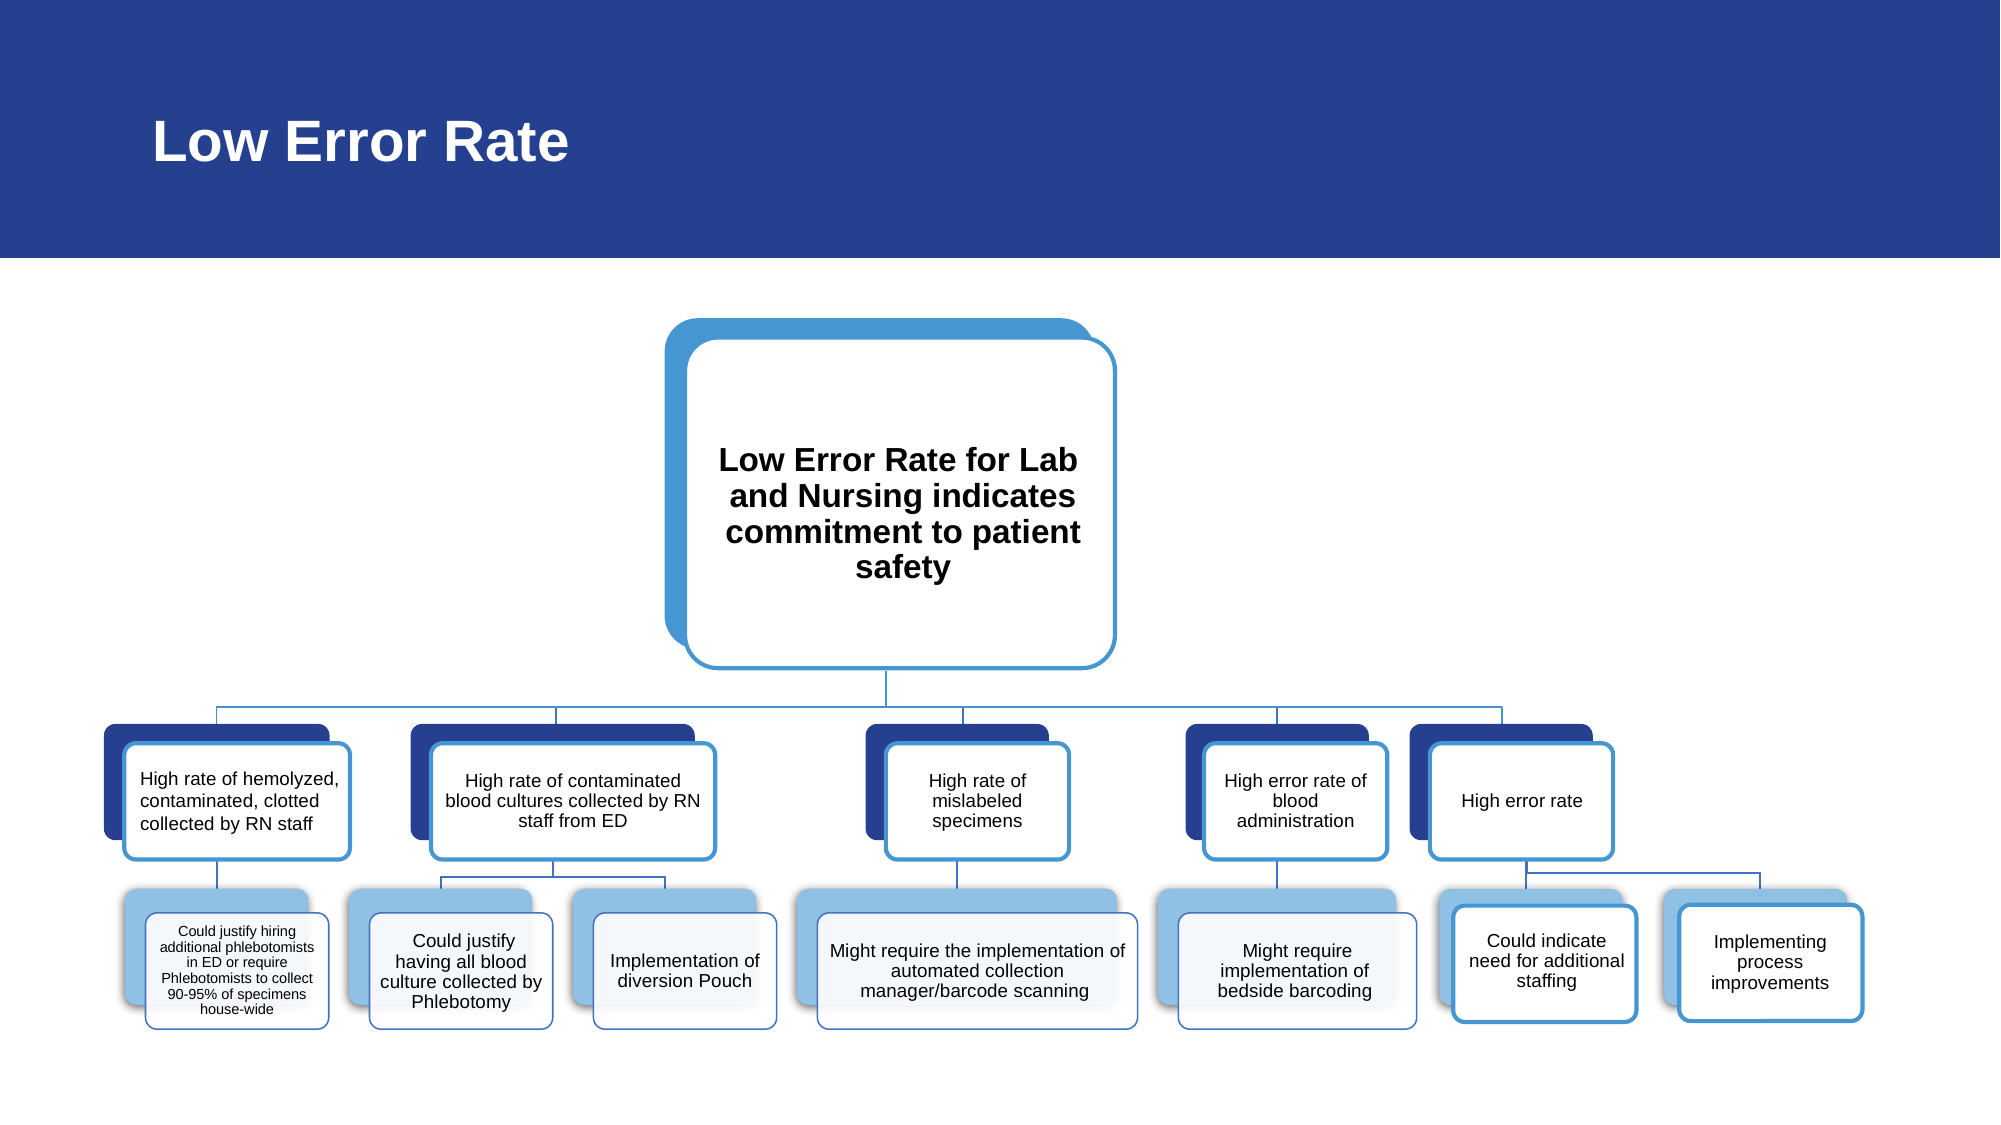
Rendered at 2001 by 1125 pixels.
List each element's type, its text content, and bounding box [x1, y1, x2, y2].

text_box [103, 317, 1863, 1030]
title Low Error Rate [137, 68, 1863, 287]
